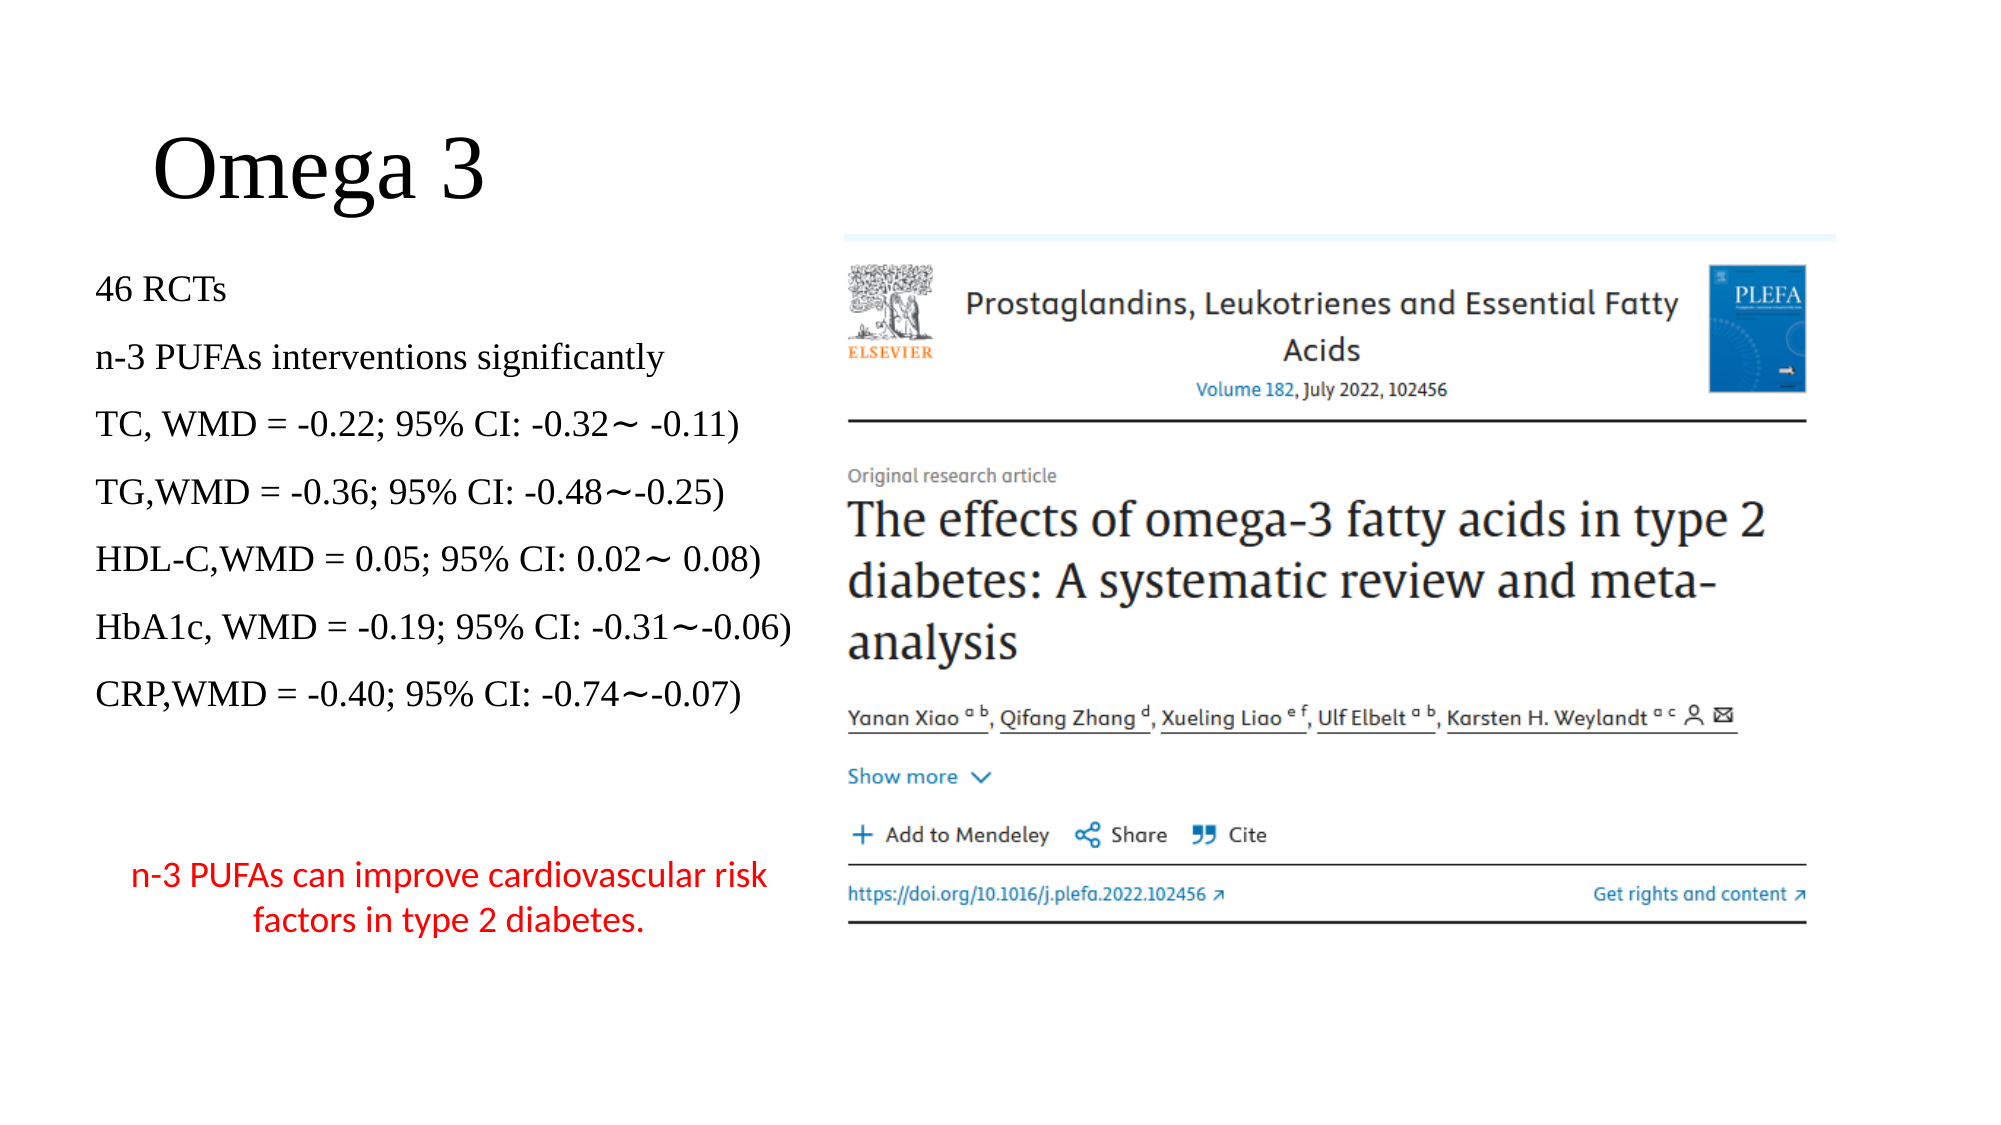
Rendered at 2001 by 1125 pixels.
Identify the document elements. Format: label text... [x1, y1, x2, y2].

title Omega 3 [137, 59, 1863, 278]
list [844, 234, 1836, 949]
text_box 46 RCTs n-3 PUFAs interventions significantly TC, WMD = -0.22; 95% CI: -0.32∼ -0.11) TG,WMD = -0.36; 95% CI: -0.48∼-0.25) HDL-C,WMD = 0.05; 95% CI: 0.02∼ 0.08) HbA1c, WMD = -0.19; 95% CI: -0.31∼-0.06) CRP,WMD = -0.40; 95% CI: -0.74∼-0.07) [80, 234, 819, 790]
text_box n-3 PUFAs can improve cardiovascular risk factors in type 2 diabetes. [101, 842, 798, 948]
